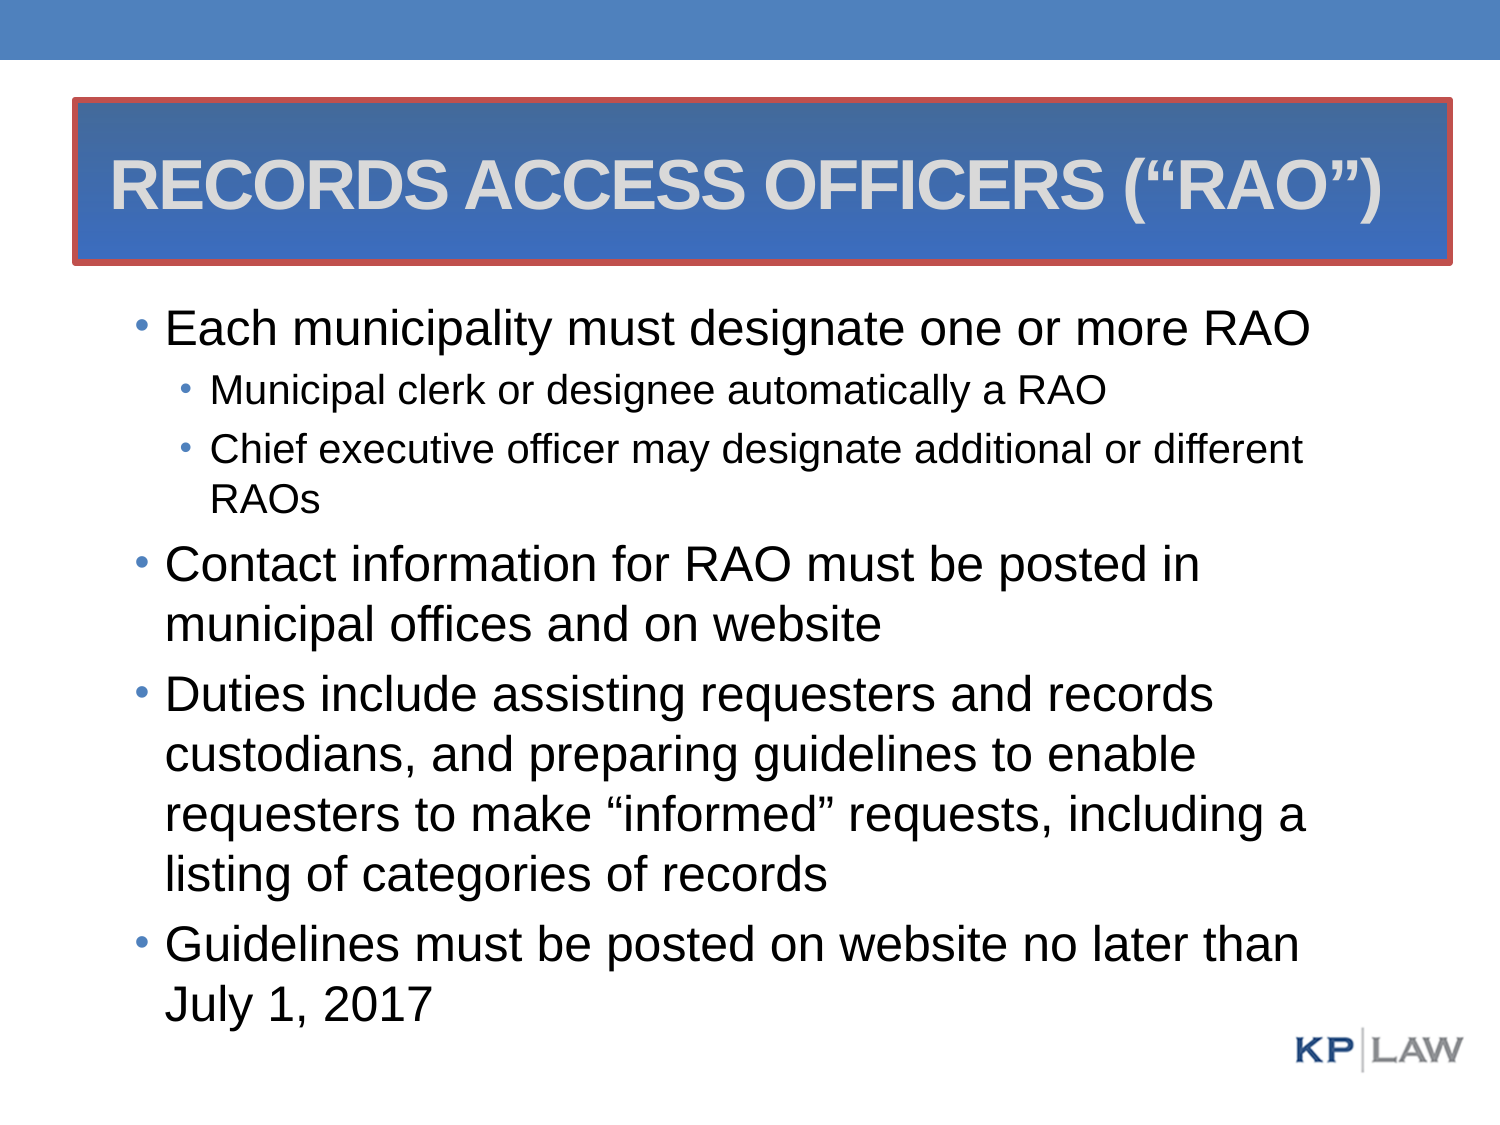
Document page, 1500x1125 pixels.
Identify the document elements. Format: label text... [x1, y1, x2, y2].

text_box Records access officers (“RAO”) [75, 99, 1450, 263]
list Each municipality must designate one or more RAO Municipal clerk or designee automatically a RAO Chief executive officer may designate additional or different RAOs Contact information for RAO must be posted in municipal offices and on website Duties include assisting requesters and records custodians, and preparing guidelines to enable requesters to make “informed” requests, including a listing of categories of records Guidelines must be posted on website no later than July 1, 2017 [119, 287, 1413, 1088]
picture [1287, 1024, 1474, 1076]
